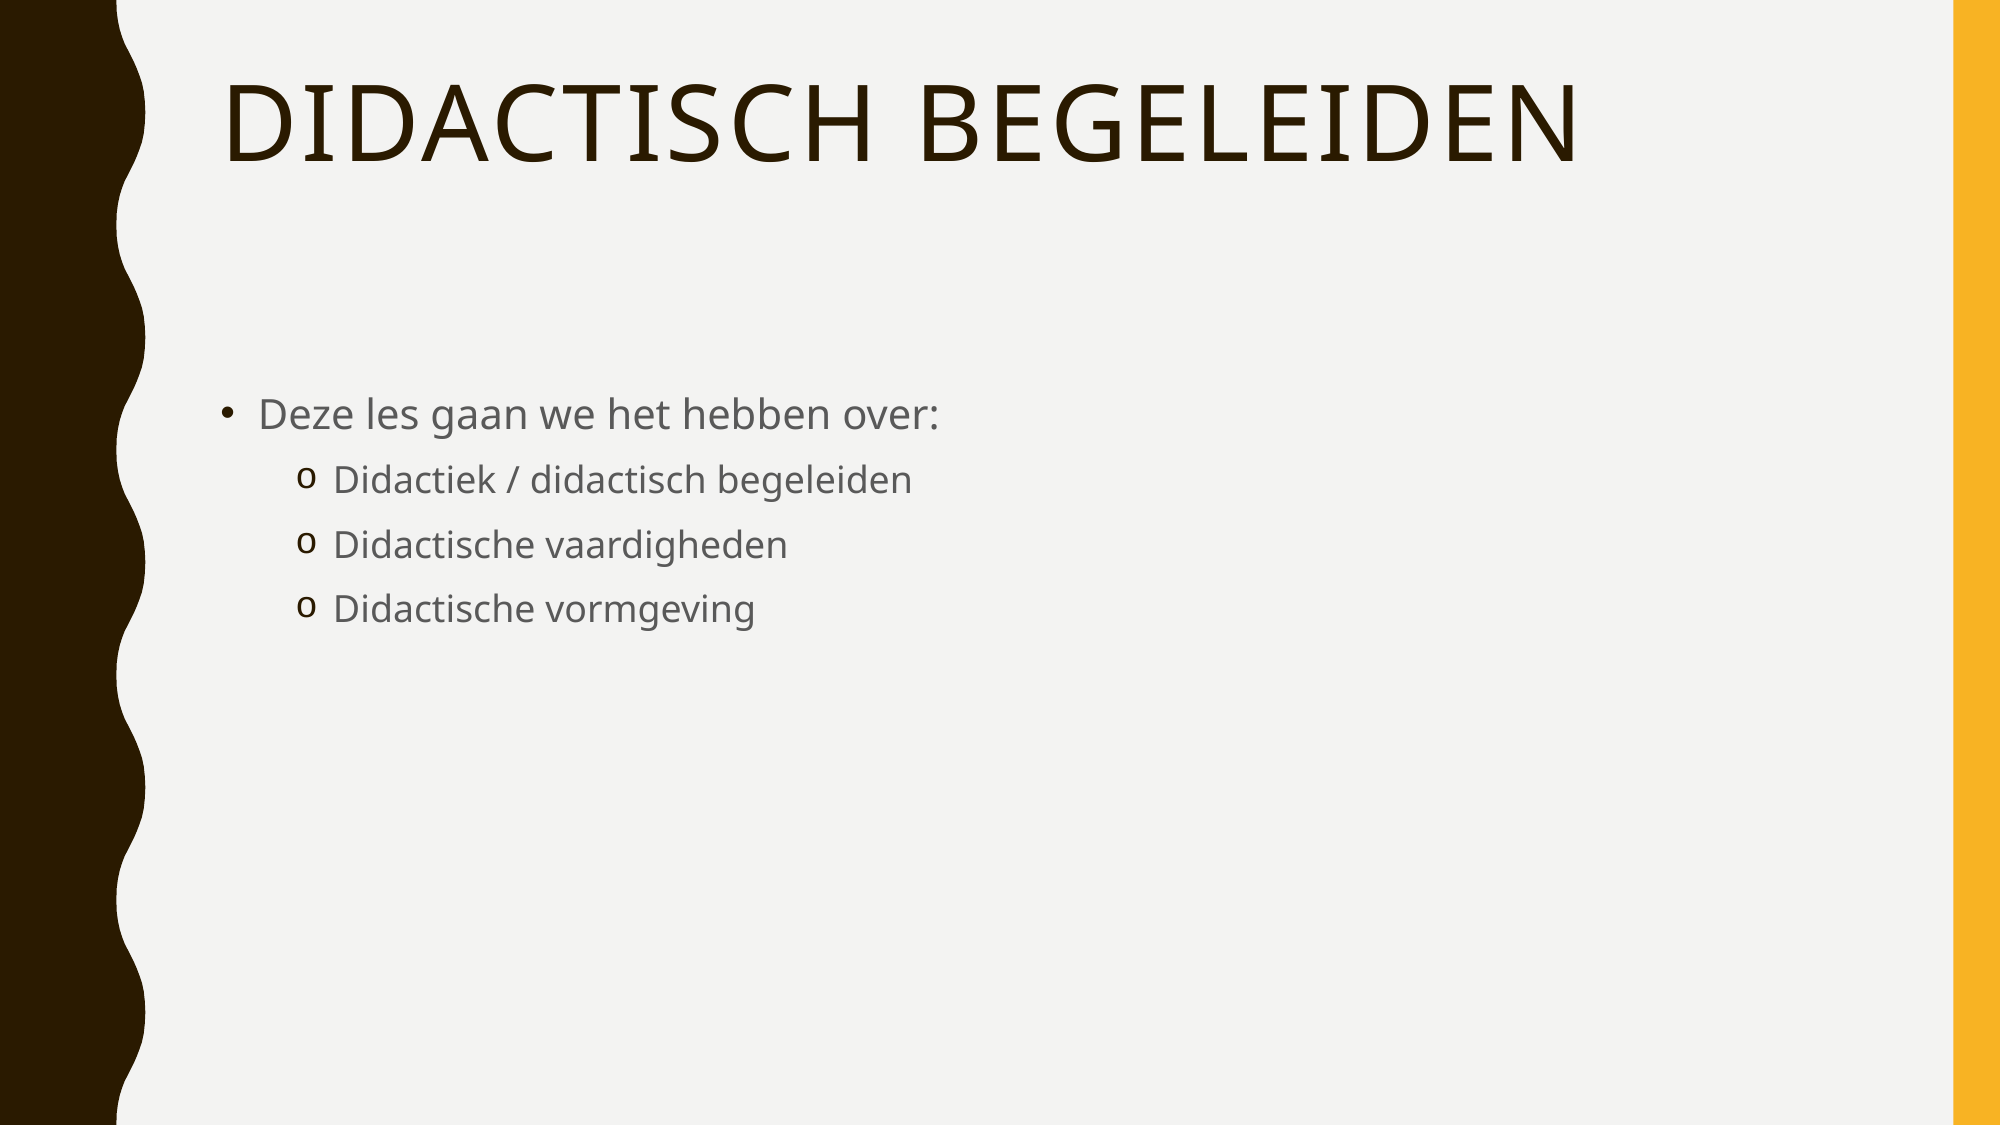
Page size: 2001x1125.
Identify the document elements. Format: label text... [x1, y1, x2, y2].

list Deze les gaan we het hebben over: Didactiek / didactisch begeleiden Didactische vaardigheden Didactische vormgeving [205, 375, 1875, 965]
title Didactisch begeleiden [205, 62, 1875, 308]
